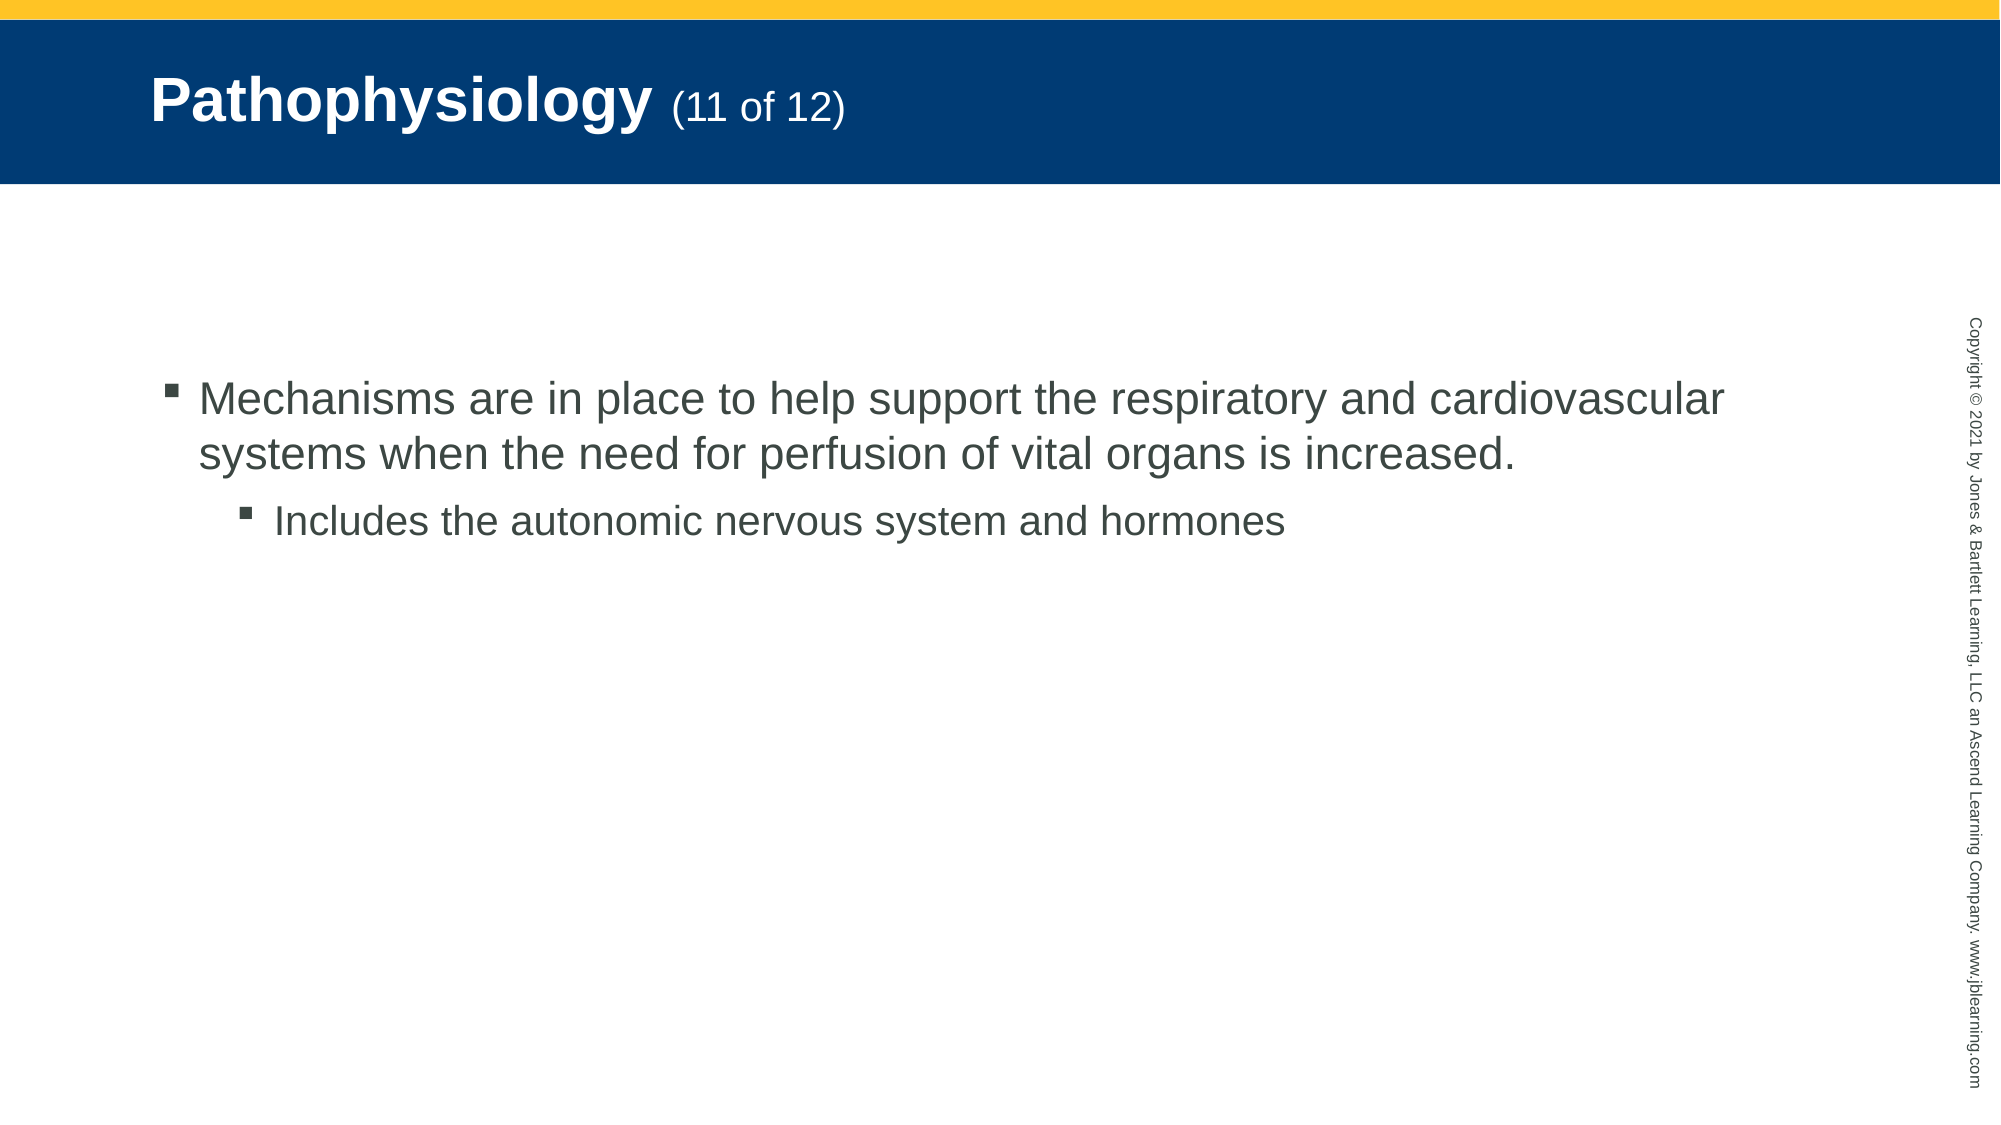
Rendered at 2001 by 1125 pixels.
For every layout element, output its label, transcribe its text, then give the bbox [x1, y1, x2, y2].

title Pathophysiology (11 of 12) [0, 19, 2000, 185]
list Mechanisms are in place to help support the respiratory and cardiovascular systems when the need for perfusion of vital organs is increased. Includes the autonomic nervous system and hormones [146, 361, 1859, 1016]
